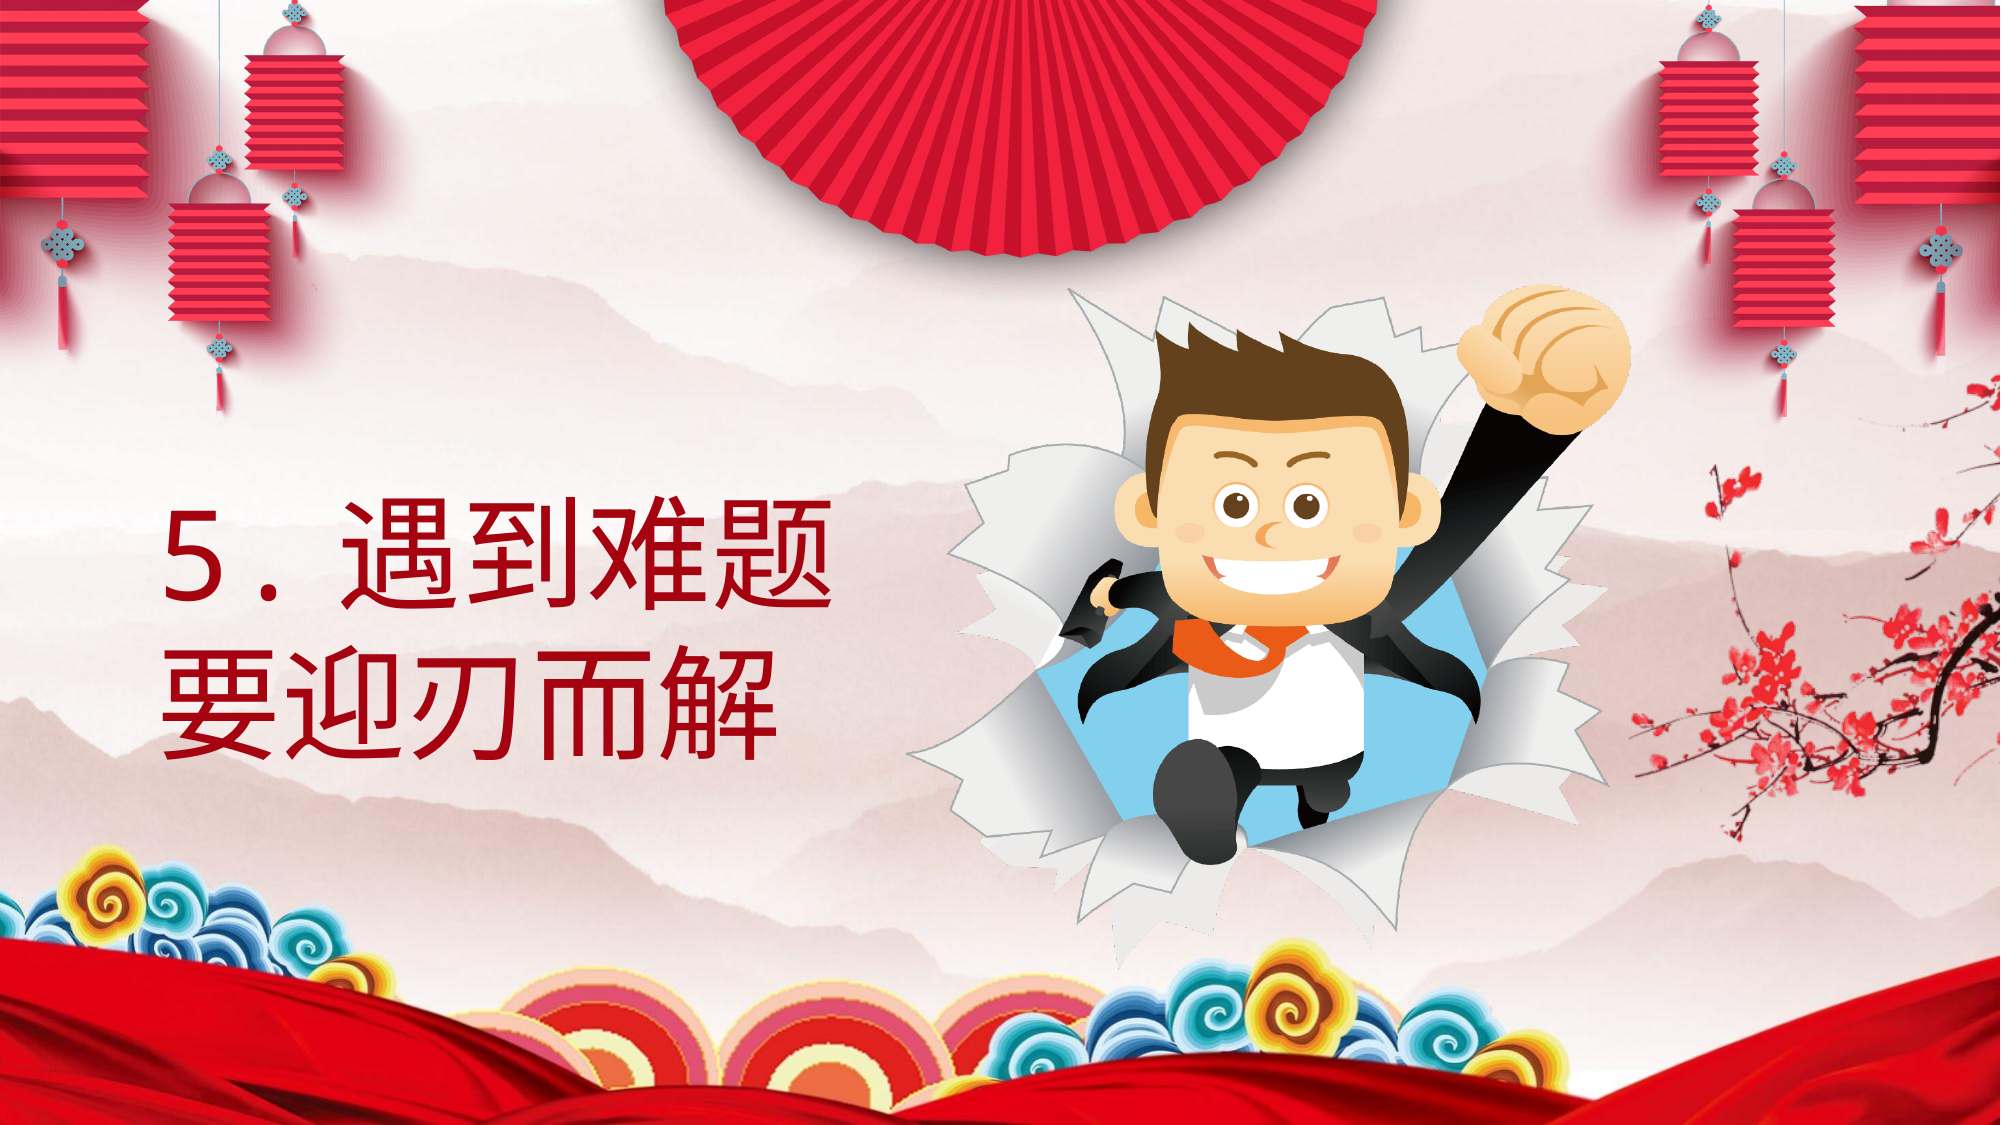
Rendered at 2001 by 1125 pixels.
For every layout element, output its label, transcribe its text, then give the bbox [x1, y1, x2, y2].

picture [0, 0, 2000, 1125]
text_box 5.遇到难题要迎刃而解 [141, 468, 873, 783]
